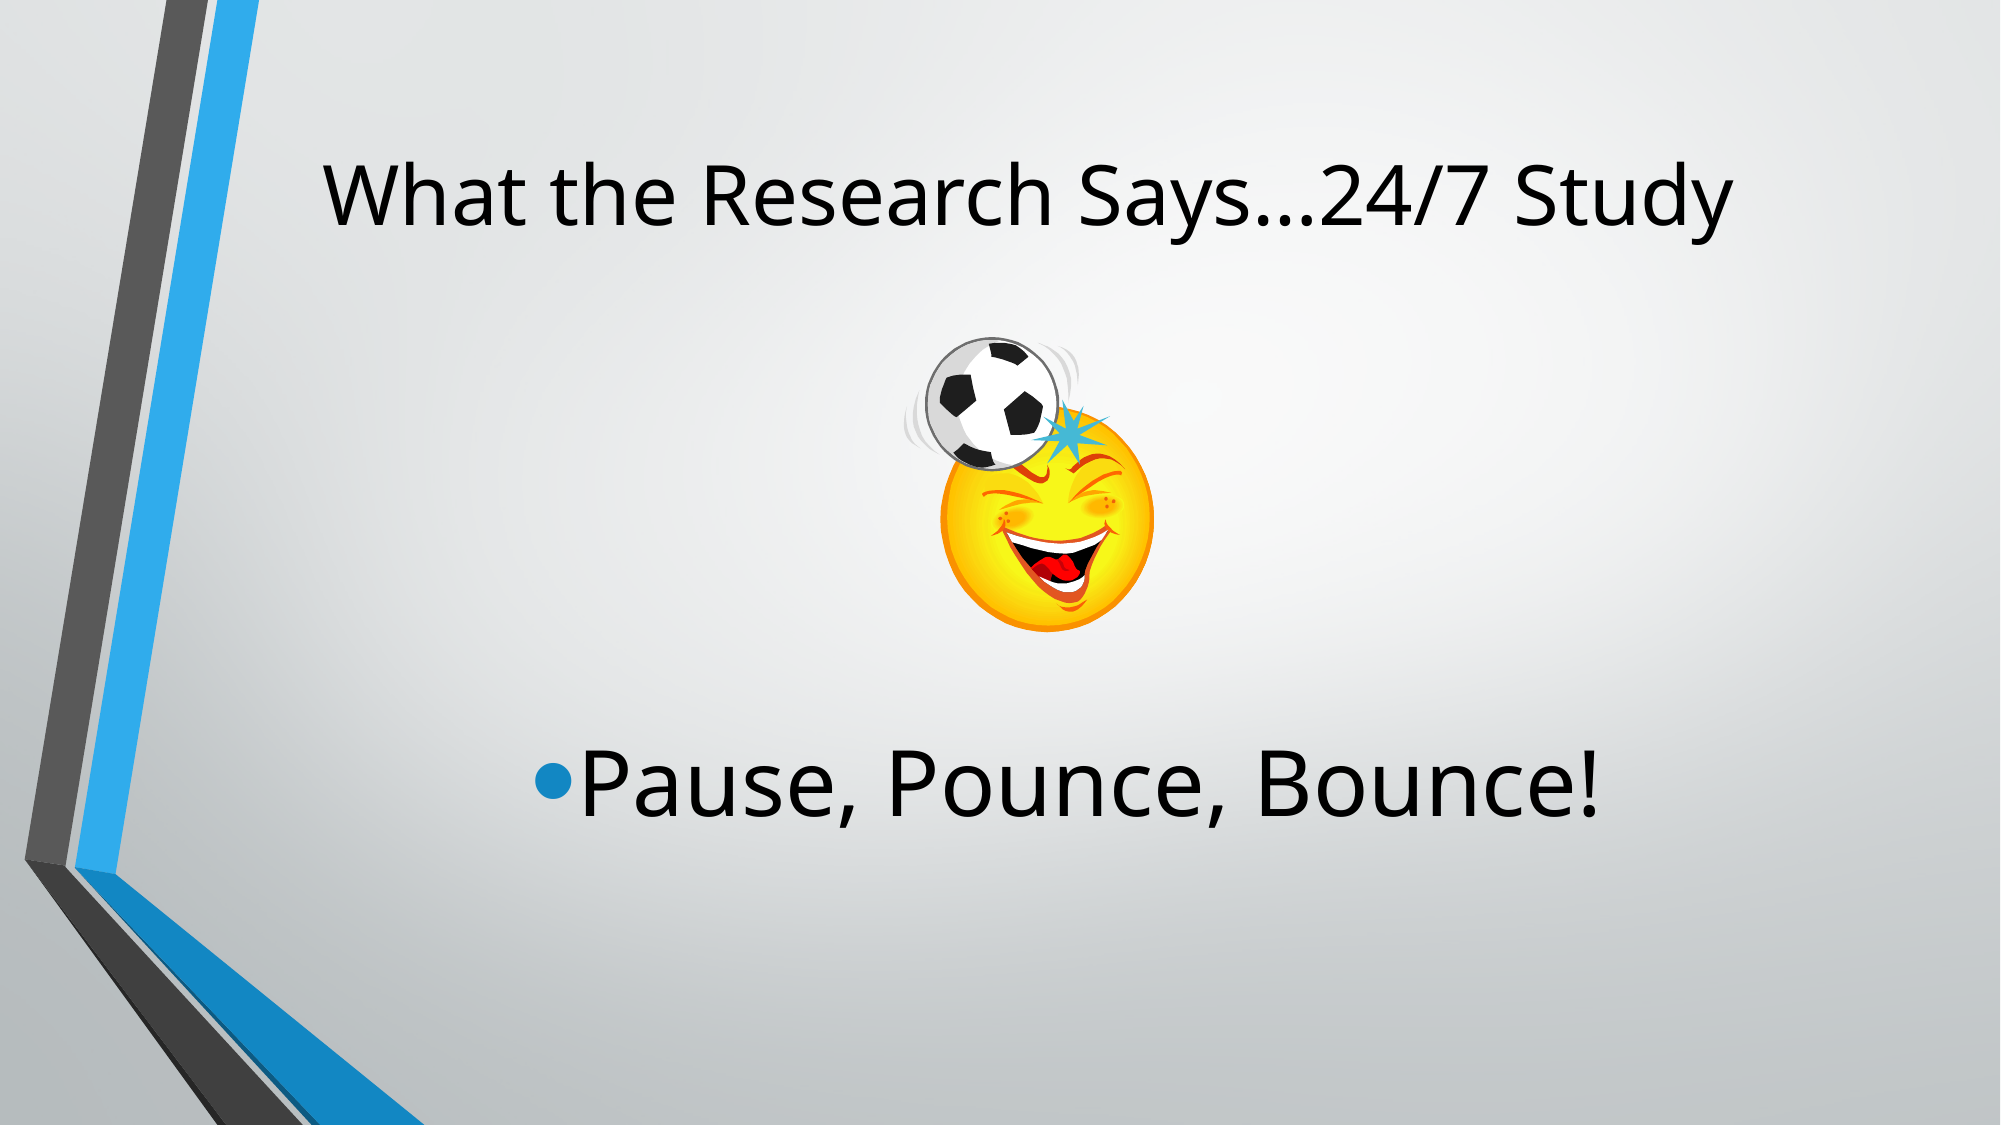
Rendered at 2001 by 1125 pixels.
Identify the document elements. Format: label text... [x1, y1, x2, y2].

picture [902, 335, 1156, 634]
title What the Research Says…24/7 Study [207, 48, 1851, 336]
list Pause, Pounce, Bounce! [515, 523, 2000, 1036]
